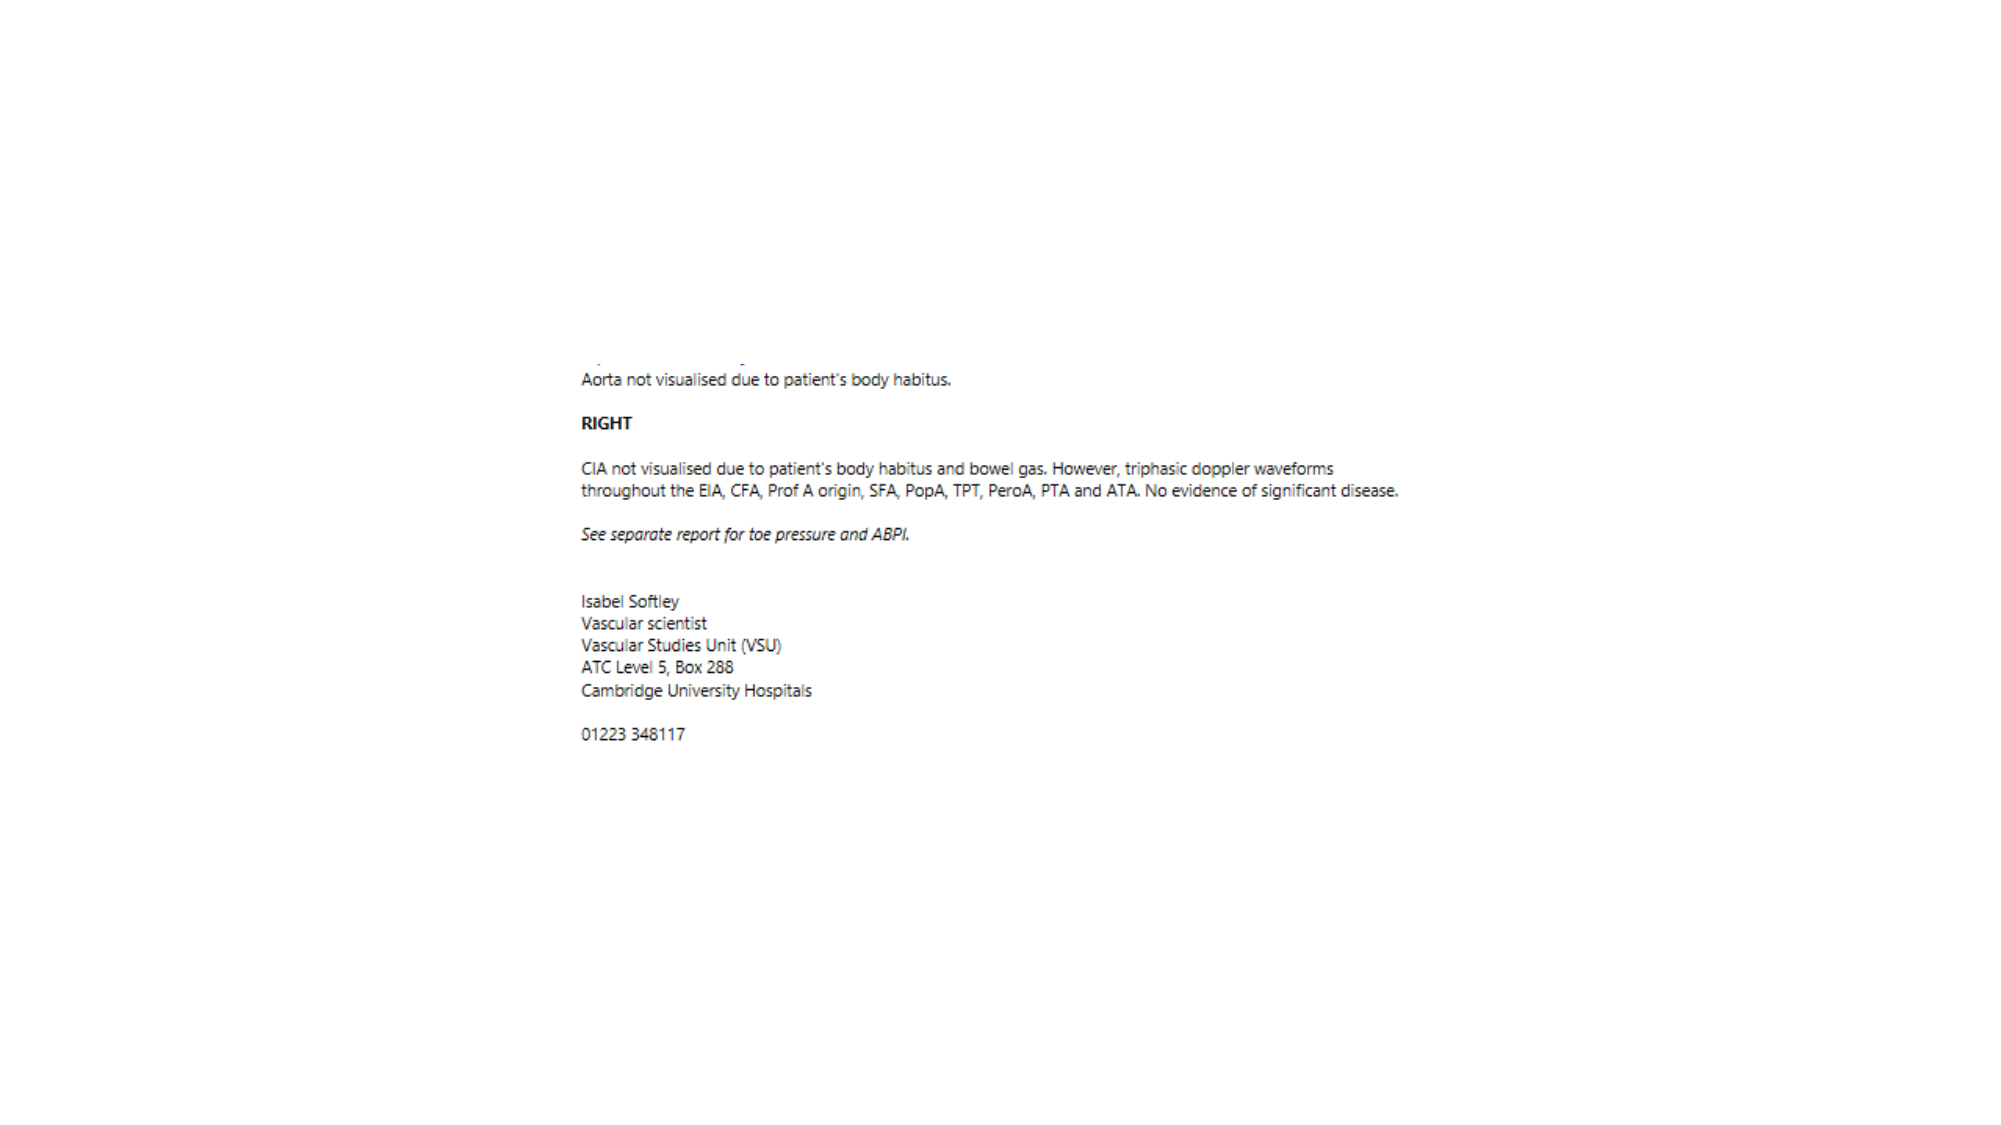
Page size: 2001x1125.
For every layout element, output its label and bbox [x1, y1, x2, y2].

picture [575, 363, 1425, 761]
